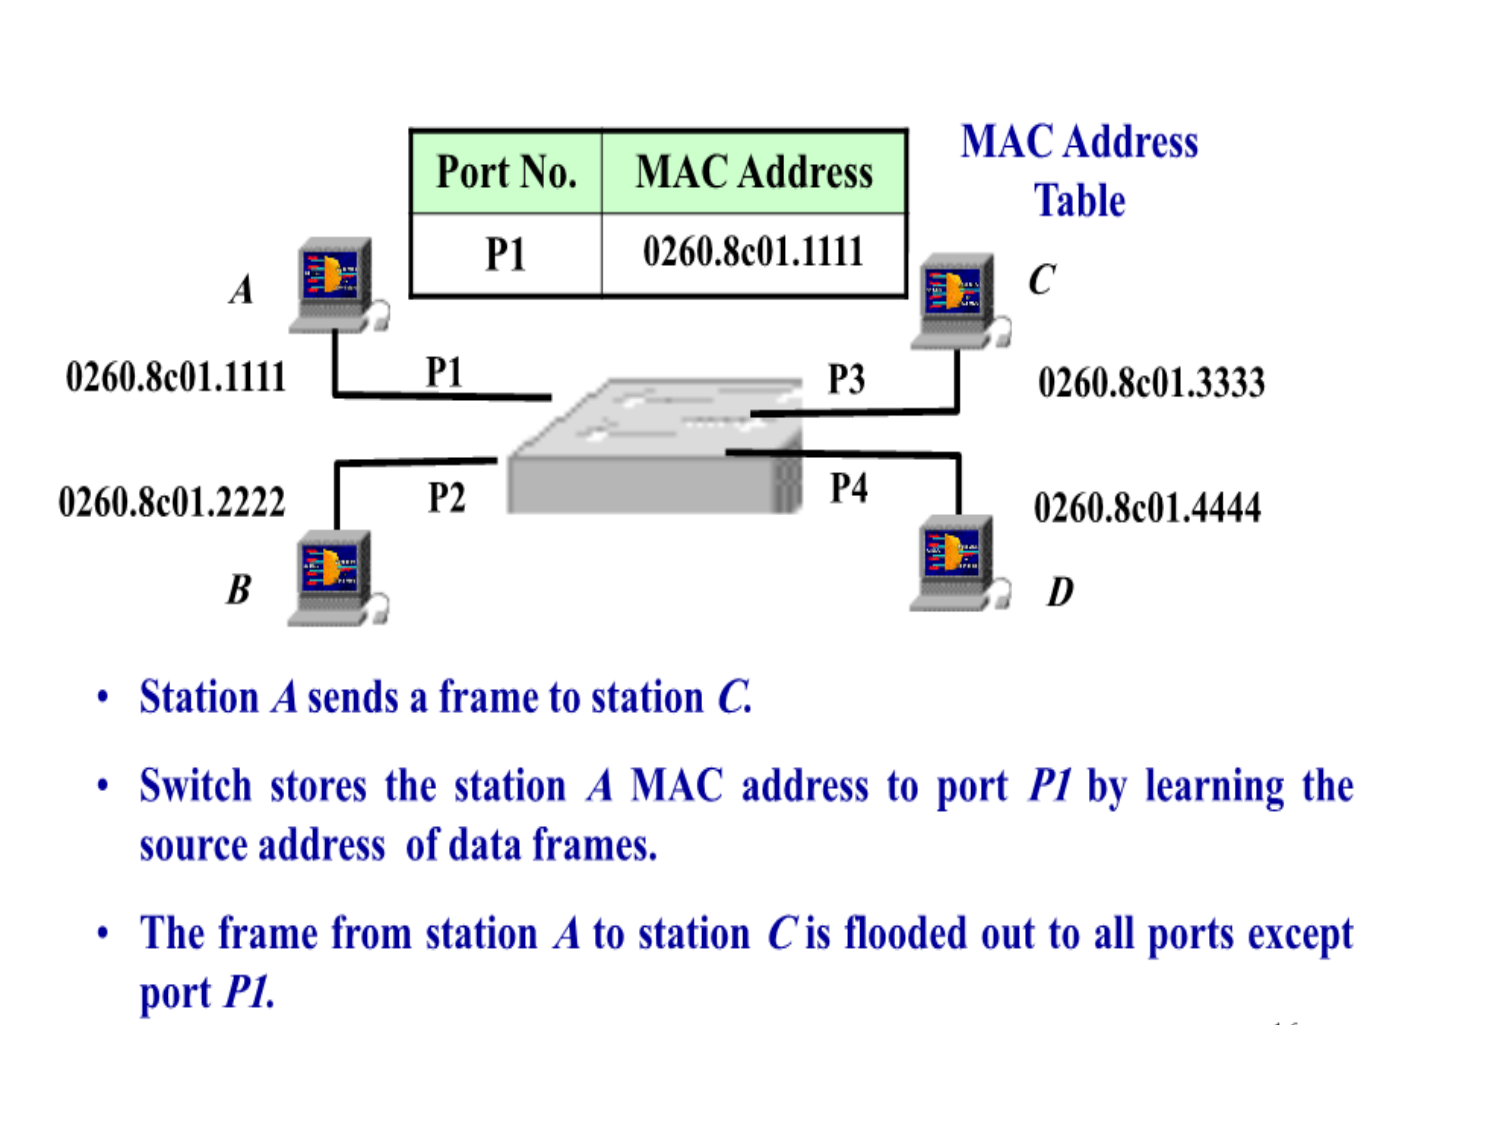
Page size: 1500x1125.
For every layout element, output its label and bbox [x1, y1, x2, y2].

list [0, 87, 1392, 1026]
